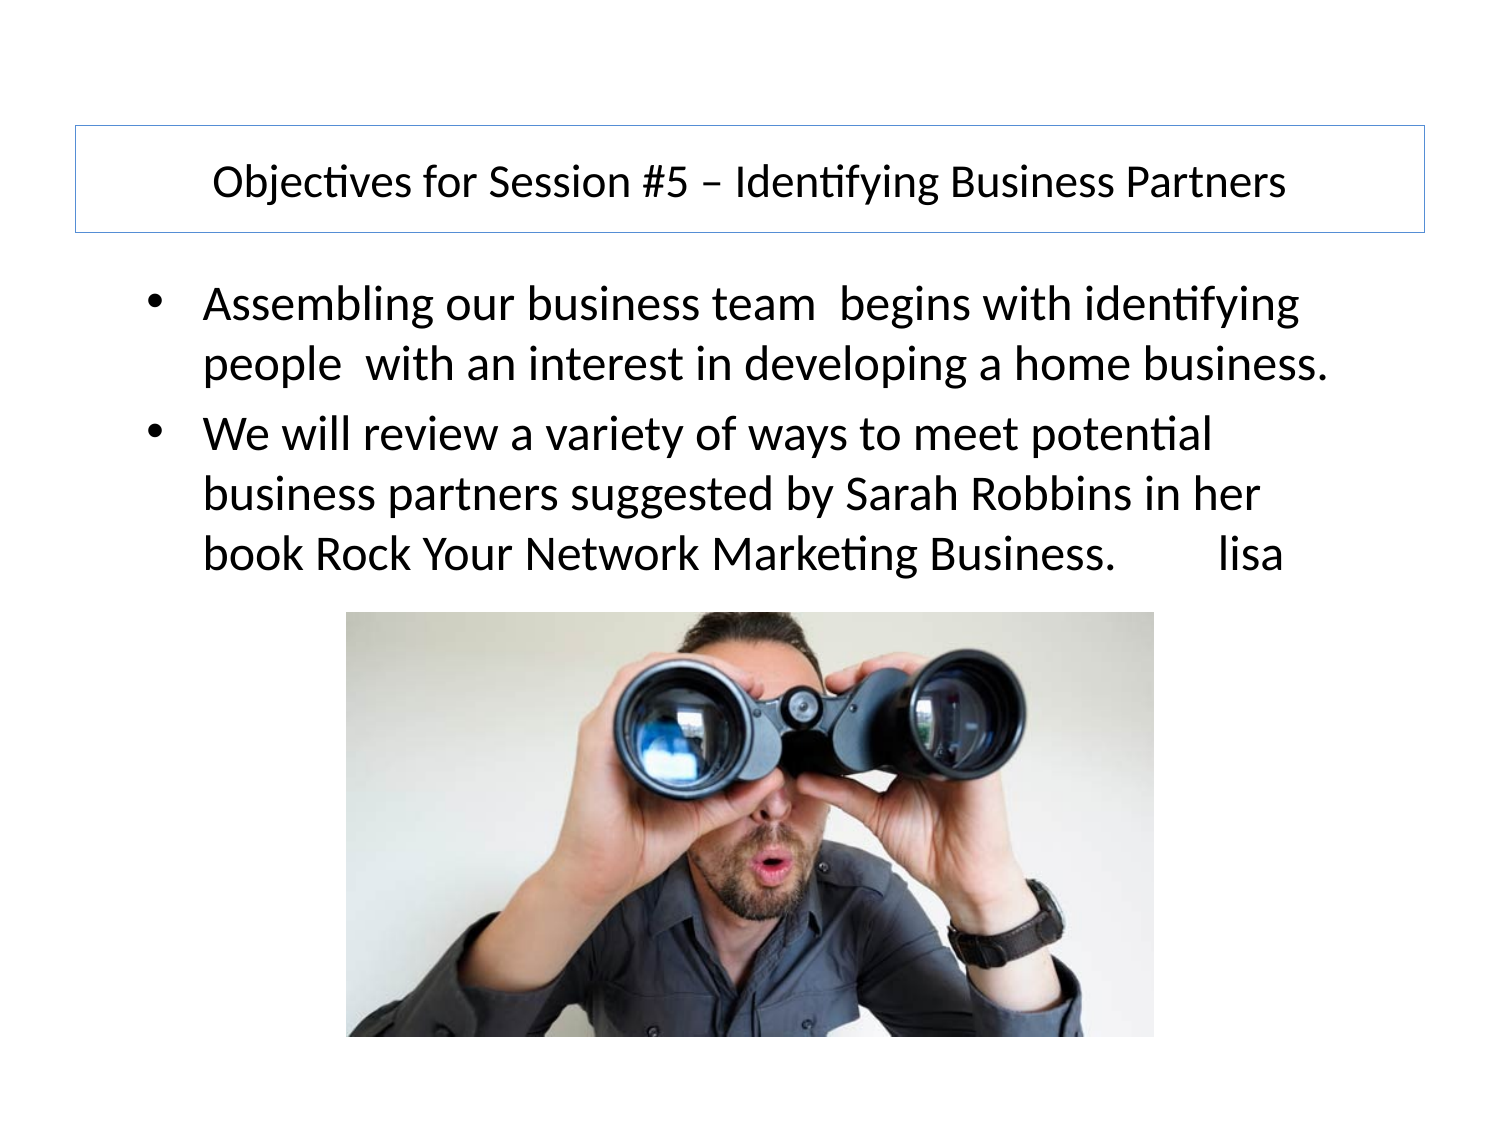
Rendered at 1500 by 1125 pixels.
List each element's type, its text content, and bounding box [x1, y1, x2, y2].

title Objectives for Session #5 – Identifying Business Partners [75, 125, 1425, 233]
picture [345, 612, 1155, 1037]
list Assembling our business team begins with identifying people with an interest in developing a home business. We will review a variety of ways to meet potential business partners suggested by Sarah Robbins in her book Rock Your Network Marketing Business. lisa [131, 262, 1369, 638]
